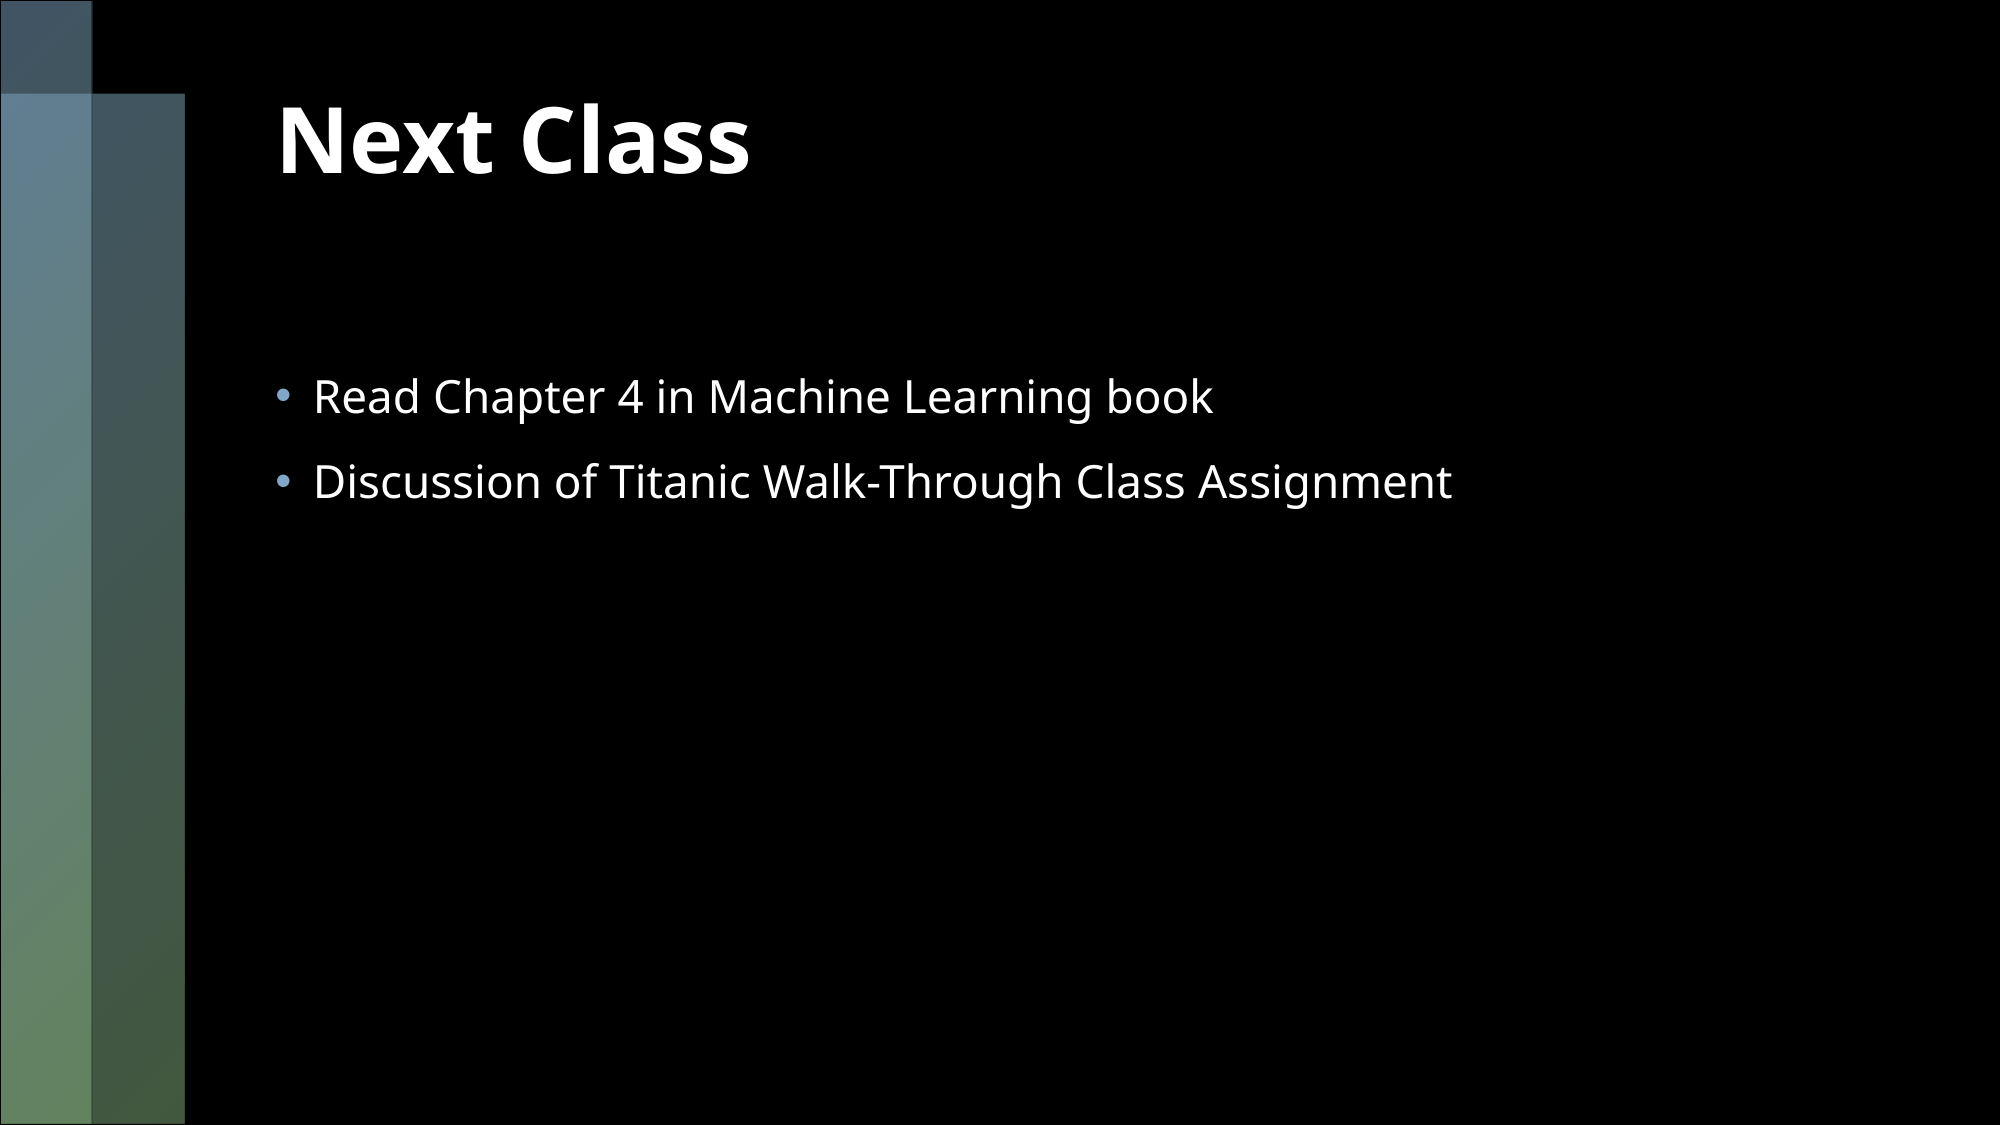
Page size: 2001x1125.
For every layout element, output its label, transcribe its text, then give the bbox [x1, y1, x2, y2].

list Read Chapter 4 in Machine Learning book Discussion of Titanic Walk-Through Class Assignment [260, 354, 1817, 999]
title Next Class [260, 74, 1817, 329]
